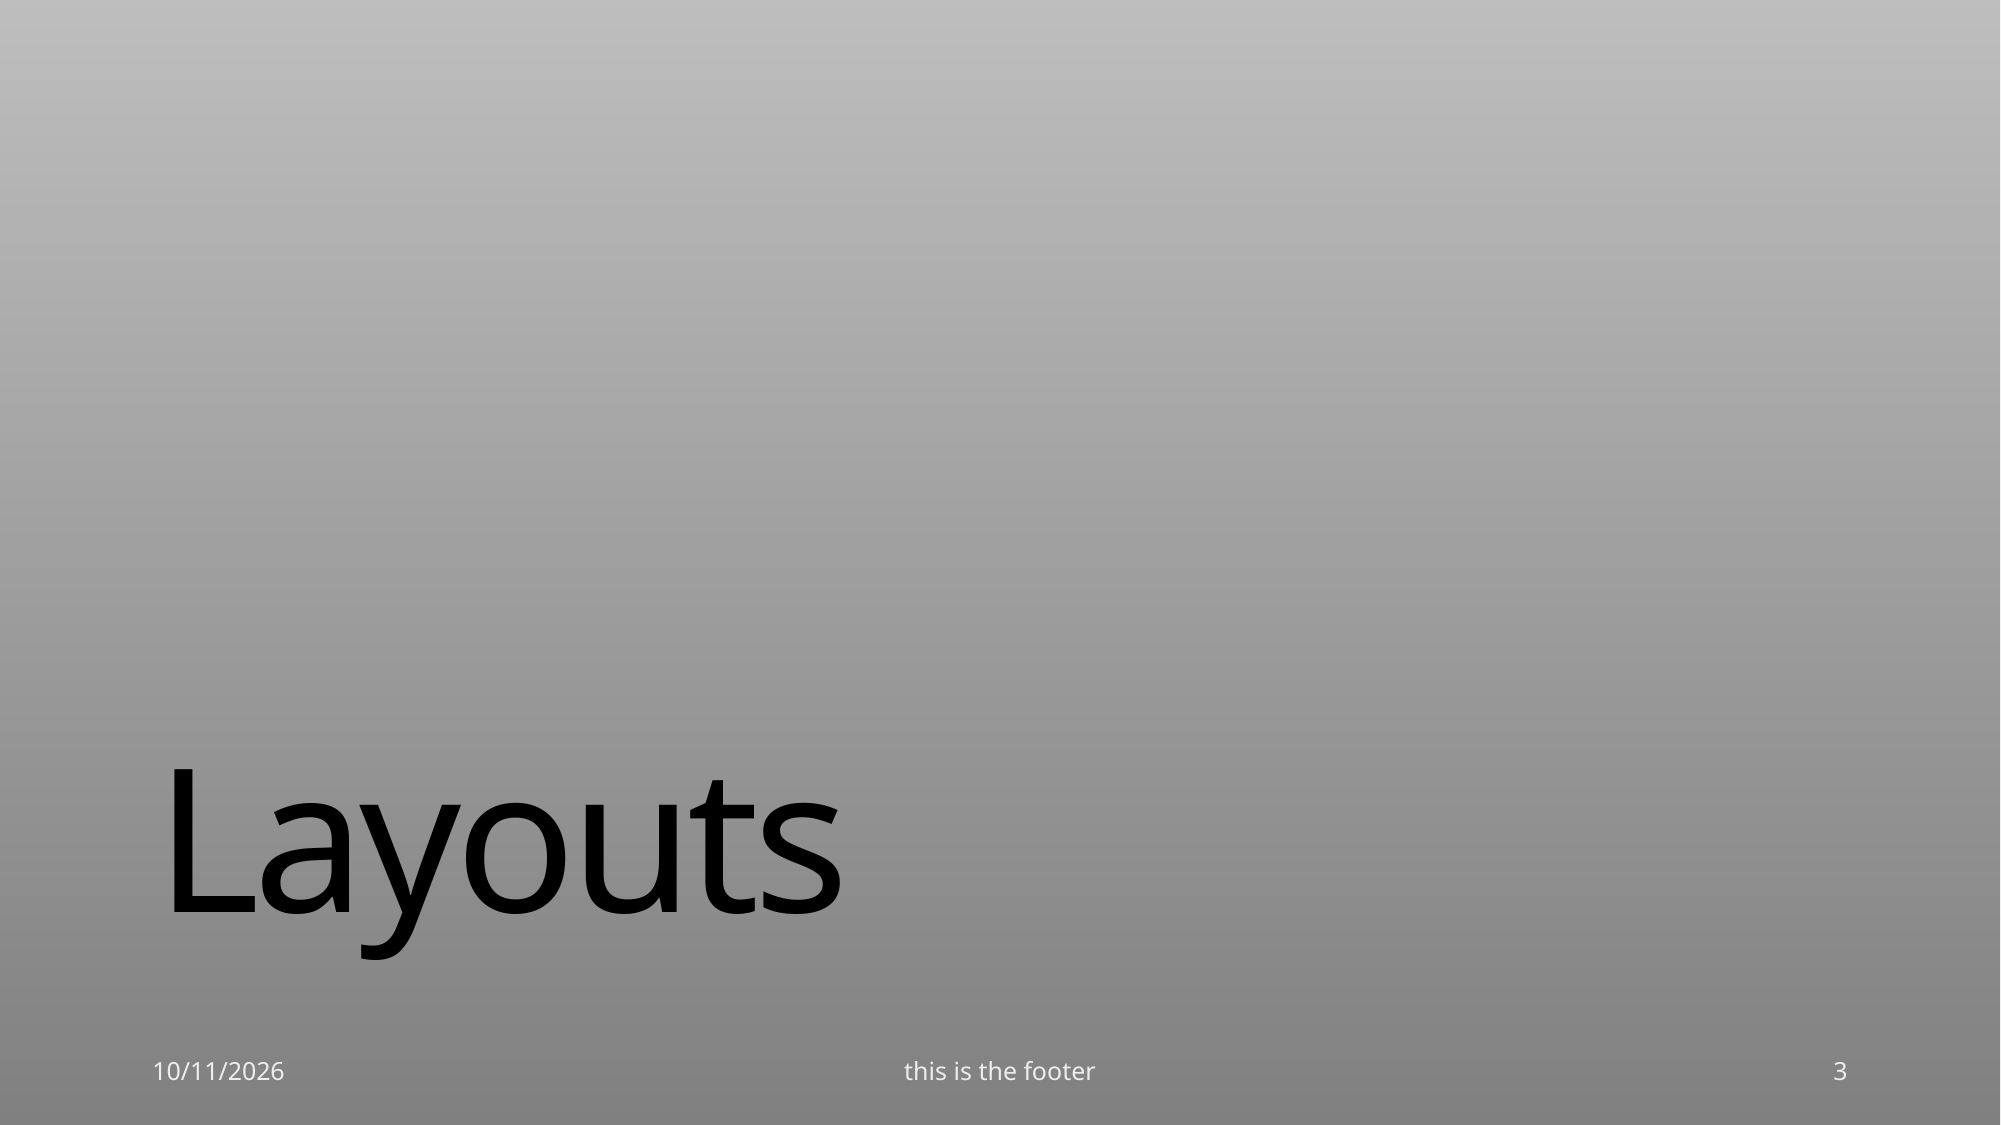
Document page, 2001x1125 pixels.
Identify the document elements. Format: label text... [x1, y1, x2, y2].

title Layouts [140, 732, 1641, 1002]
picture [0, 0, 2001, 1125]
slide_number ‹#› [1412, 1042, 1863, 1103]
footer this is the footer [662, 1042, 1338, 1103]
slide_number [137, 1042, 588, 1103]
